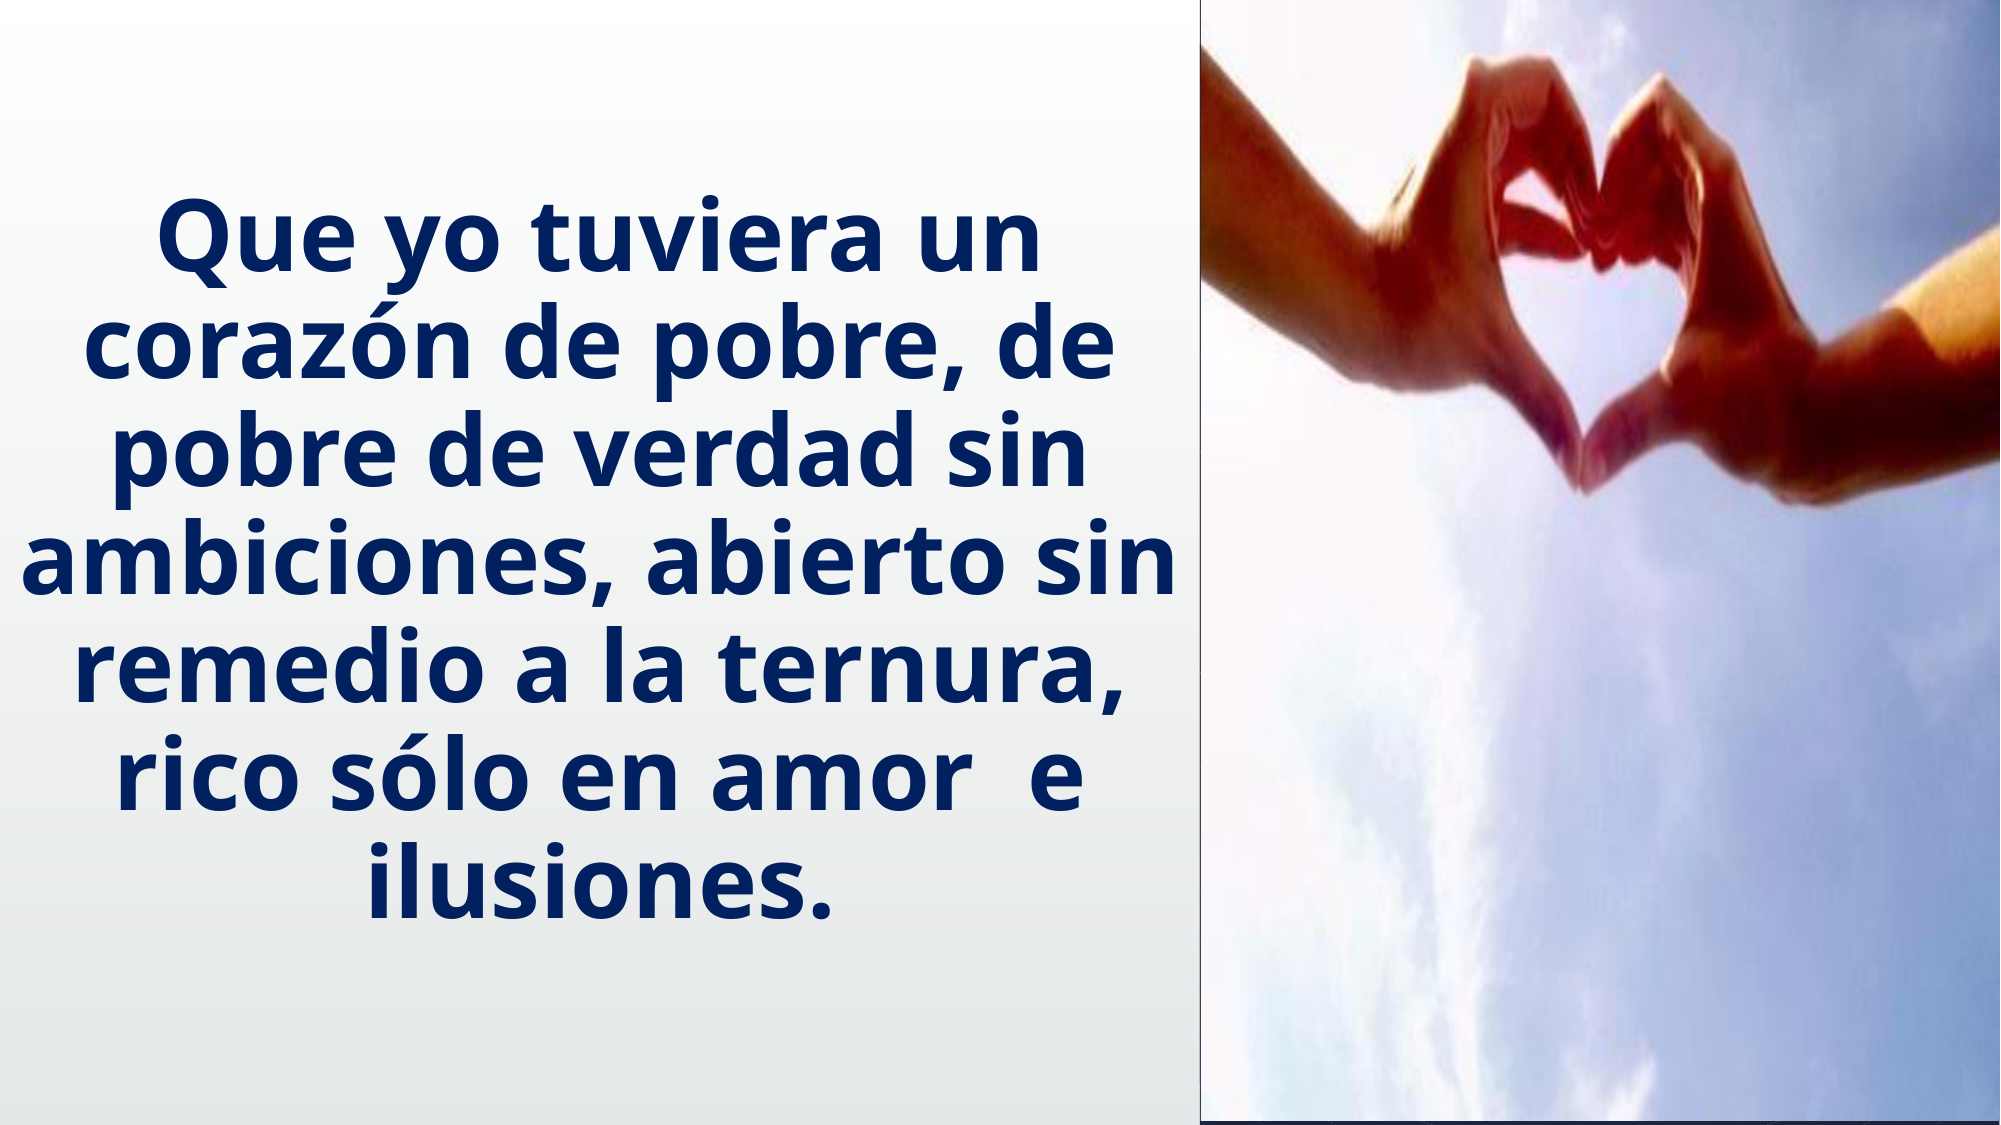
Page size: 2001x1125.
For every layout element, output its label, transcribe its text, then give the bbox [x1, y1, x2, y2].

picture [1200, 0, 2000, 1125]
title Que yo tuviera un corazón de pobre, de pobre de verdad sin ambiciones, abierto sin remedio a la ternura, rico sólo en amor e ilusiones. [0, 0, 1200, 1125]
